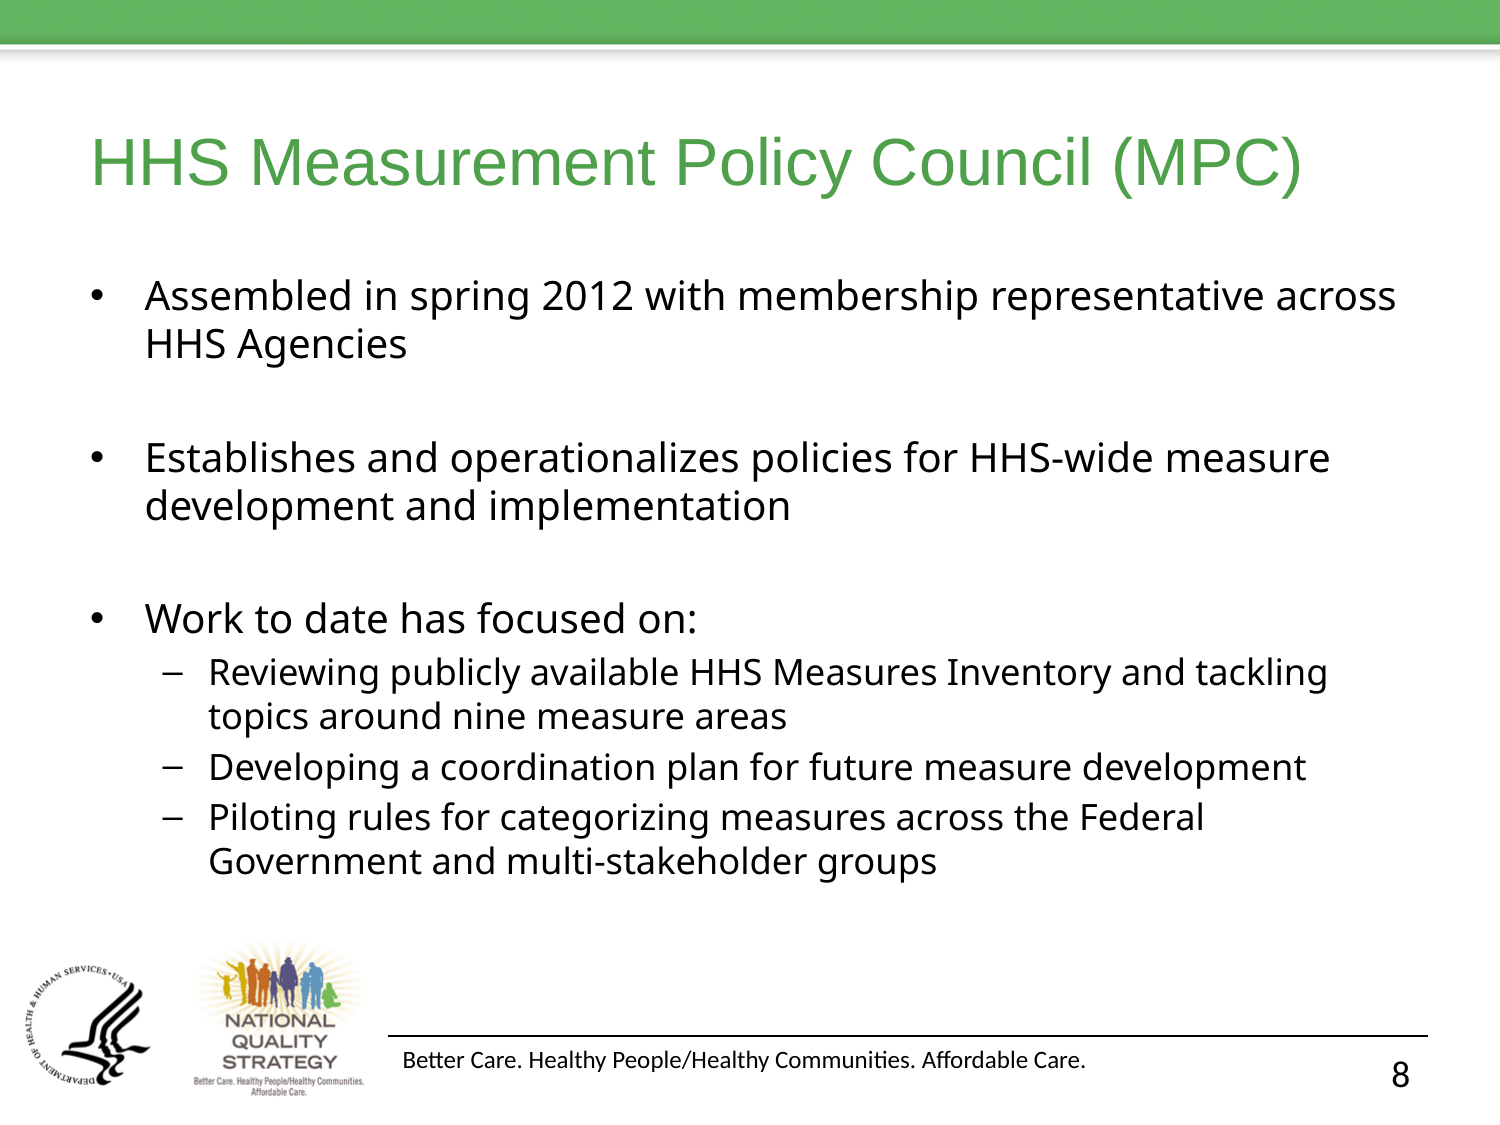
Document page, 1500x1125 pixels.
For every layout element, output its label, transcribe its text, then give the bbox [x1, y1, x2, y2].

picture [23, 940, 365, 1101]
list Assembled in spring 2012 with membership representative across HHS Agencies Establishes and operationalizes policies for HHS-wide measure development and implementation Work to date has focused on: Reviewing publicly available HHS Measures Inventory and tackling topics around nine measure areas Developing a coordination plan for future measure development Piloting rules for categorizing measures across the Federal Government and multi-stakeholder groups [75, 262, 1425, 892]
text_box 8 [1074, 1042, 1425, 1103]
title HHS Measurement Policy Council (MPC) [75, 103, 1425, 213]
picture [0, 0, 1500, 104]
